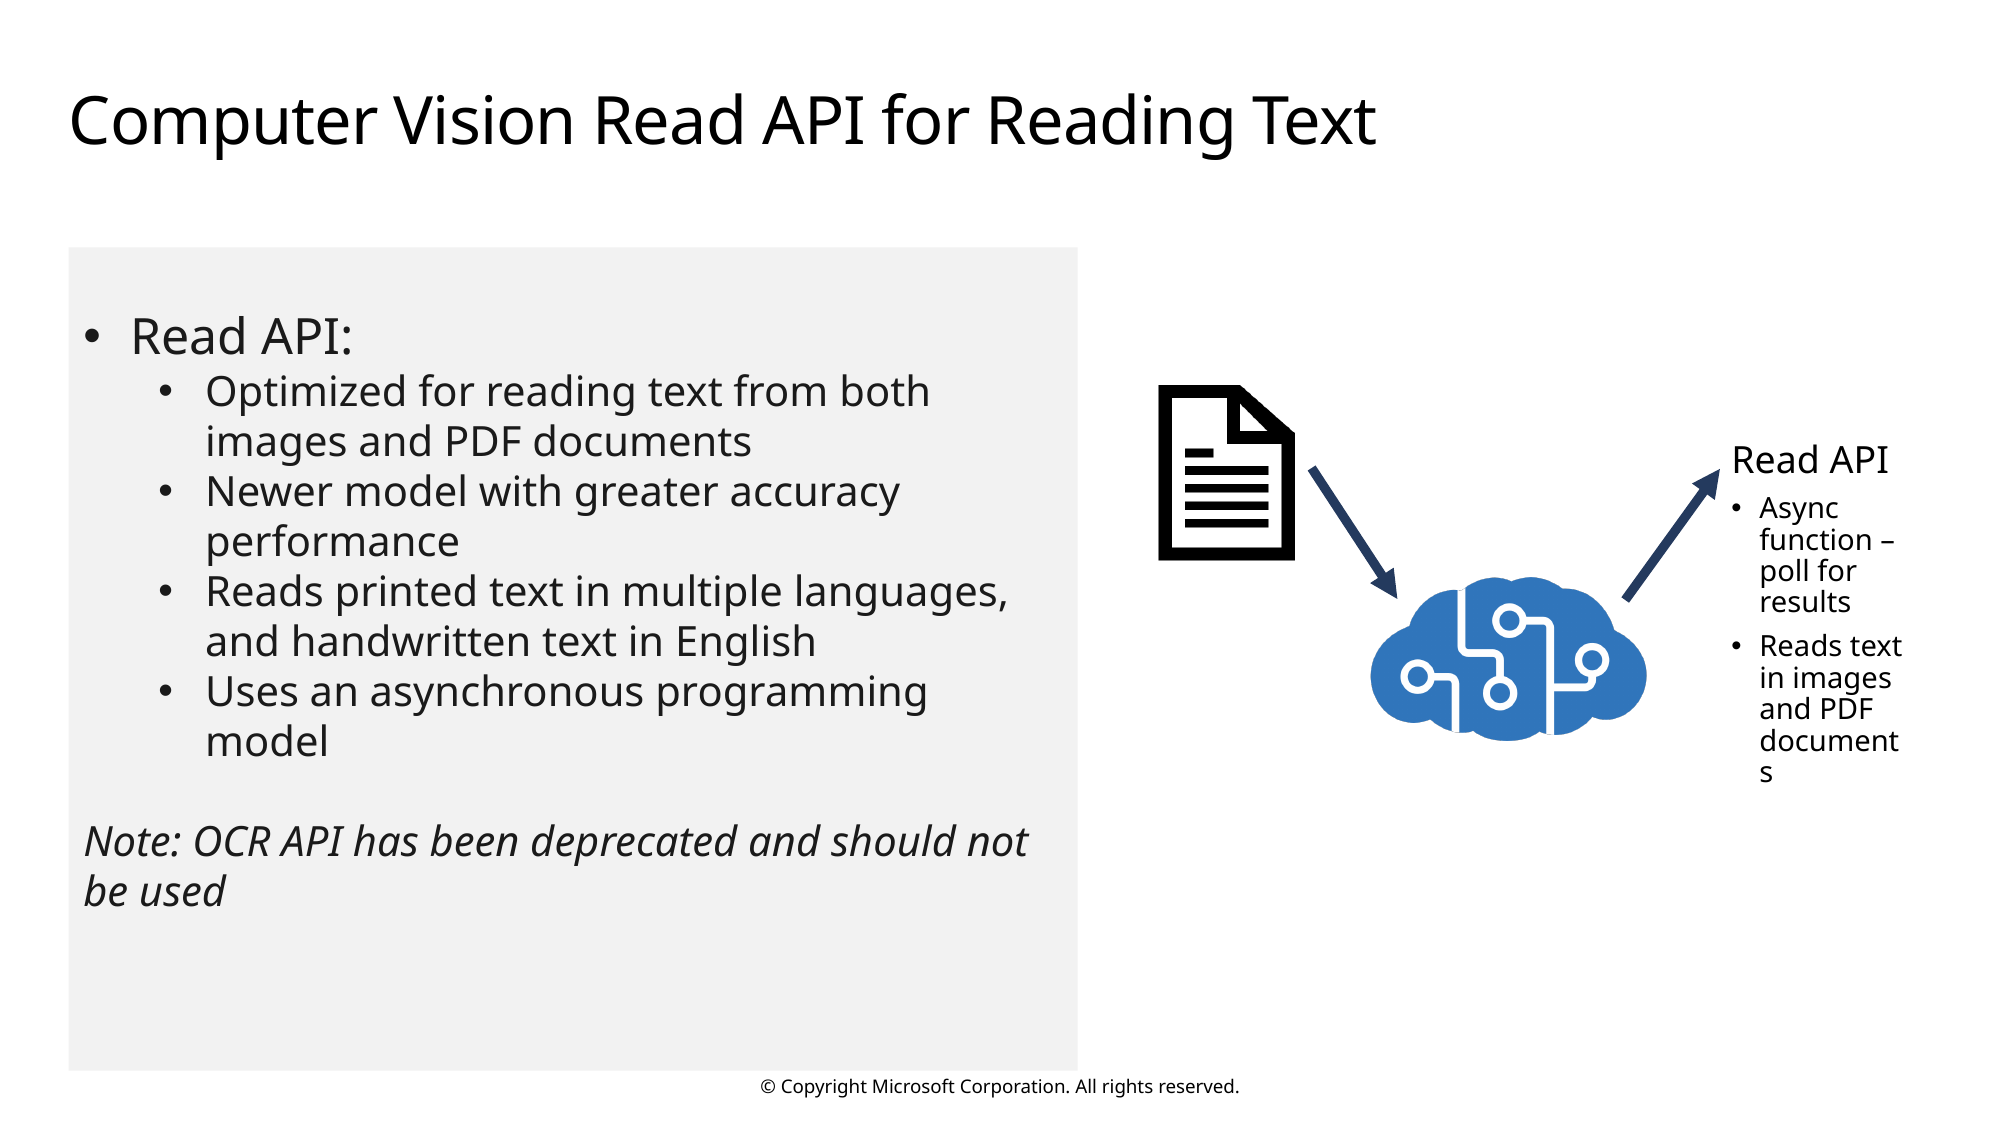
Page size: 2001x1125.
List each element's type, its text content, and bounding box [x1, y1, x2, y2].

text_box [1311, 467, 1398, 600]
text_box Read API Async function – poll for results Reads text in images and PDF documents [1701, 416, 1943, 813]
picture [1370, 577, 1647, 741]
text_box Read API: Optimized for reading text from both images and PDF documents Newer model with greater accuracy performance Reads printed text in multiple languages, and handwritten text in English Uses an asynchronous programming model Note: OCR API has been deprecated and should not be used [68, 247, 1078, 1071]
title Computer Vision Read API for Reading Text [68, 72, 1930, 184]
picture [1121, 367, 1332, 578]
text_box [1624, 468, 1721, 601]
